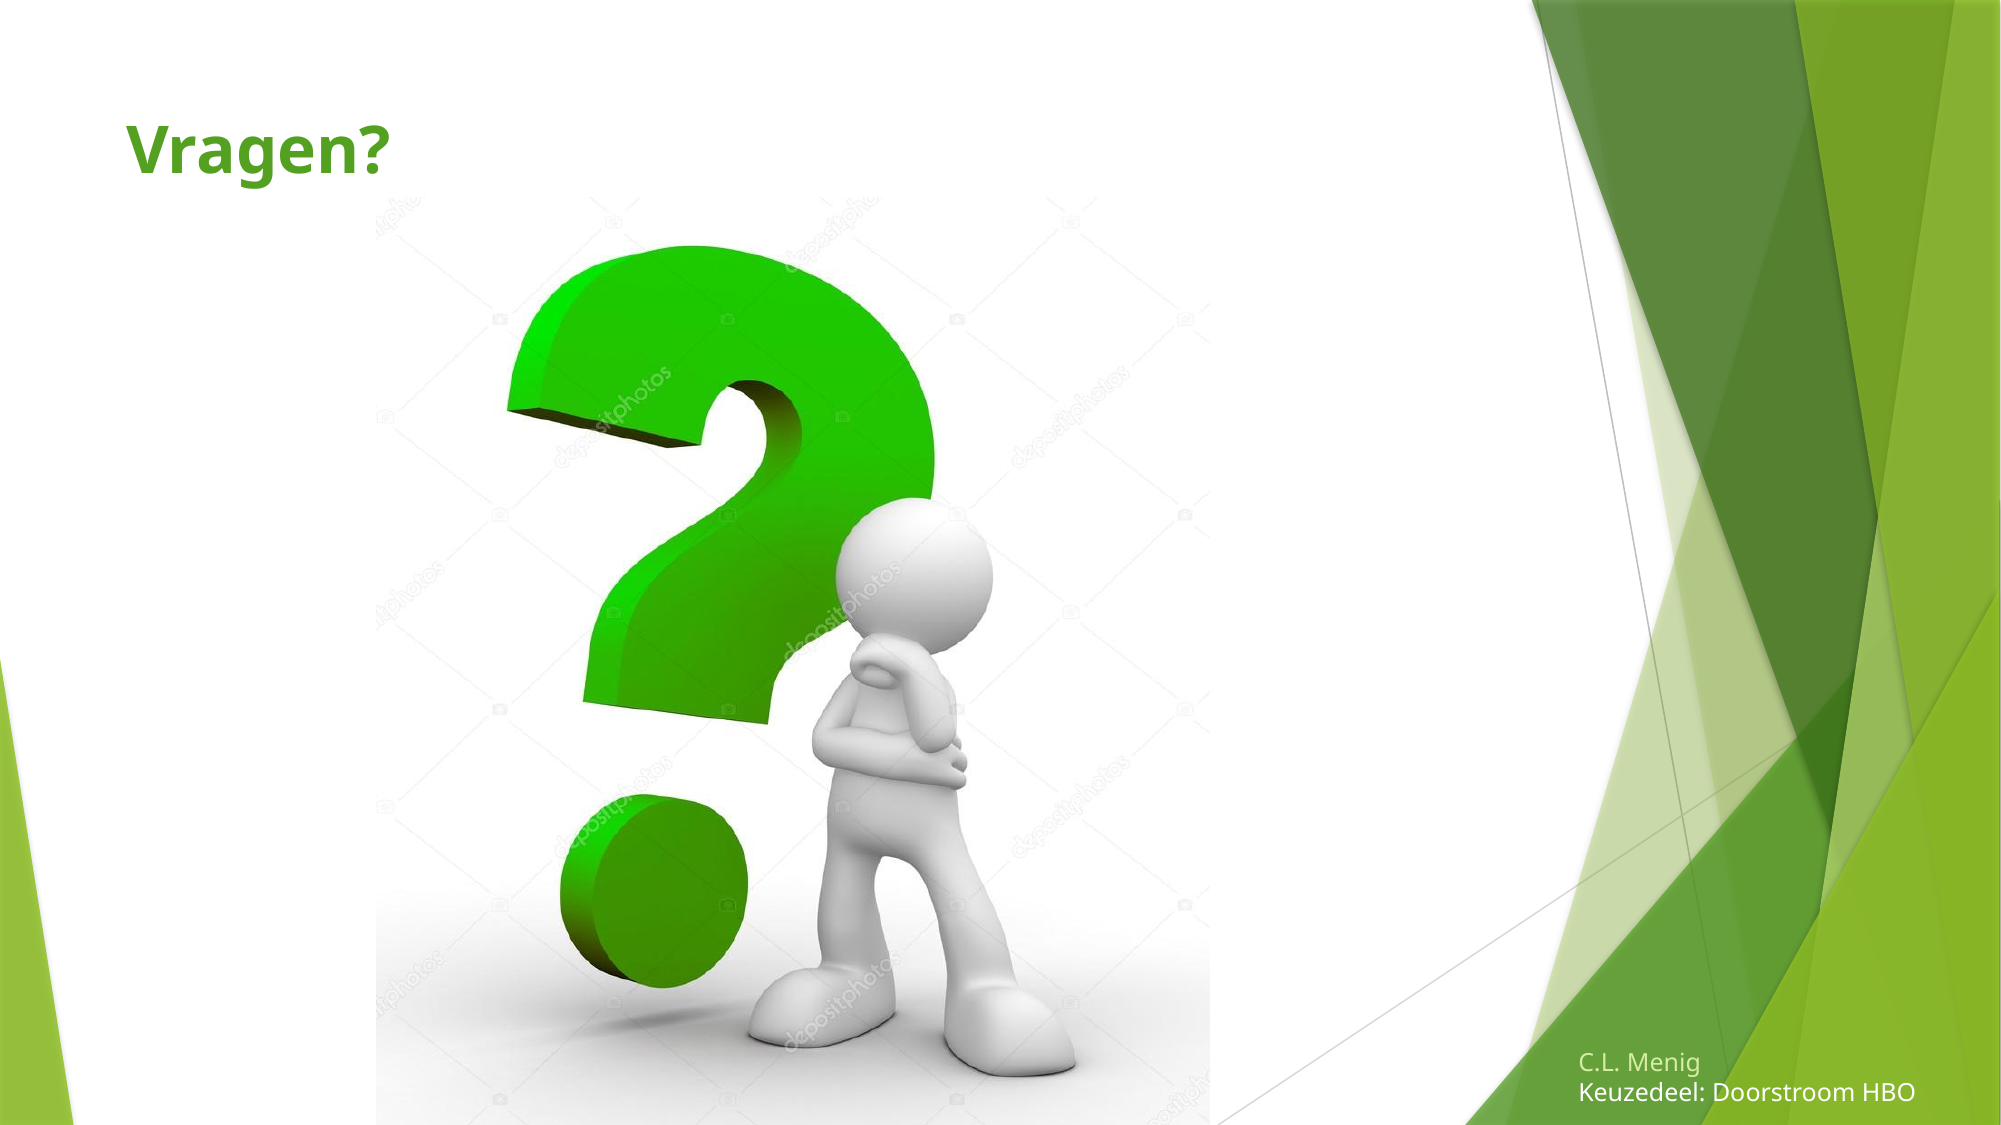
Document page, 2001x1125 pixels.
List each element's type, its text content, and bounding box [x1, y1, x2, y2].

title Vragen? [111, 99, 1522, 317]
picture [376, 197, 1211, 1125]
text_box C.L. Menig Keuzedeel: Doorstroom HBO [1563, 1038, 2000, 1114]
